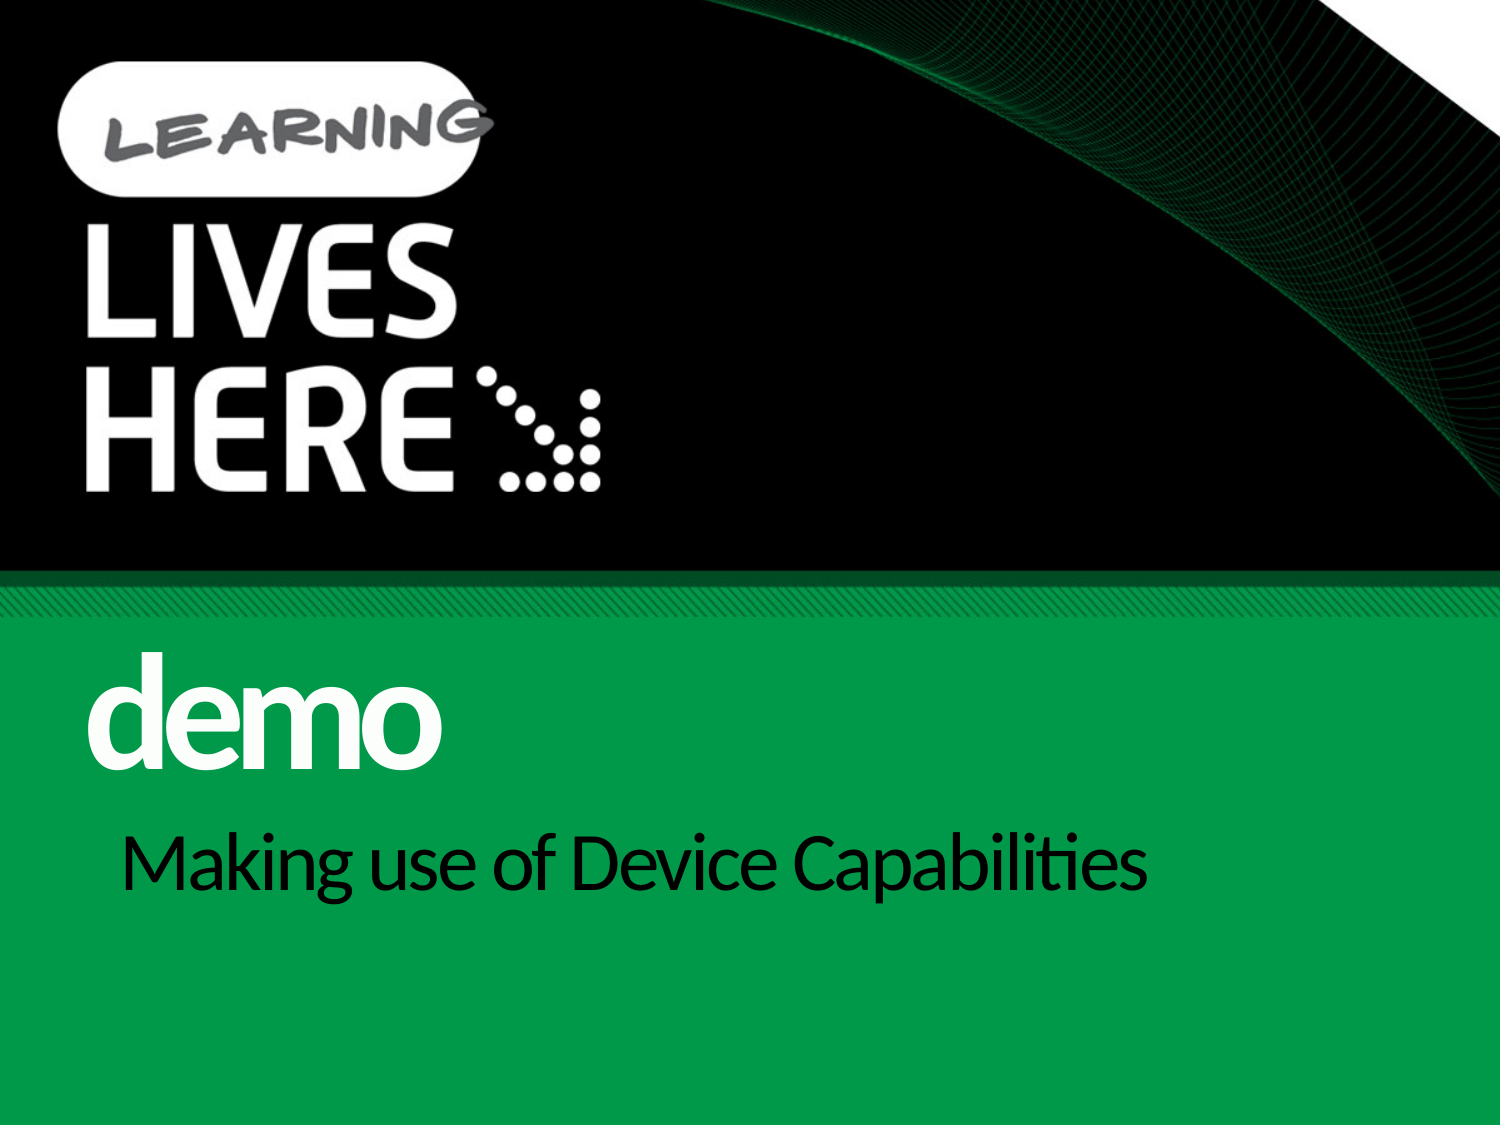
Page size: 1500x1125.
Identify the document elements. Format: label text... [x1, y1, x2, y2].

title Making use of Device Capabilities [119, 818, 1375, 943]
picture [0, 0, 1500, 1125]
list demo [83, 625, 1344, 800]
